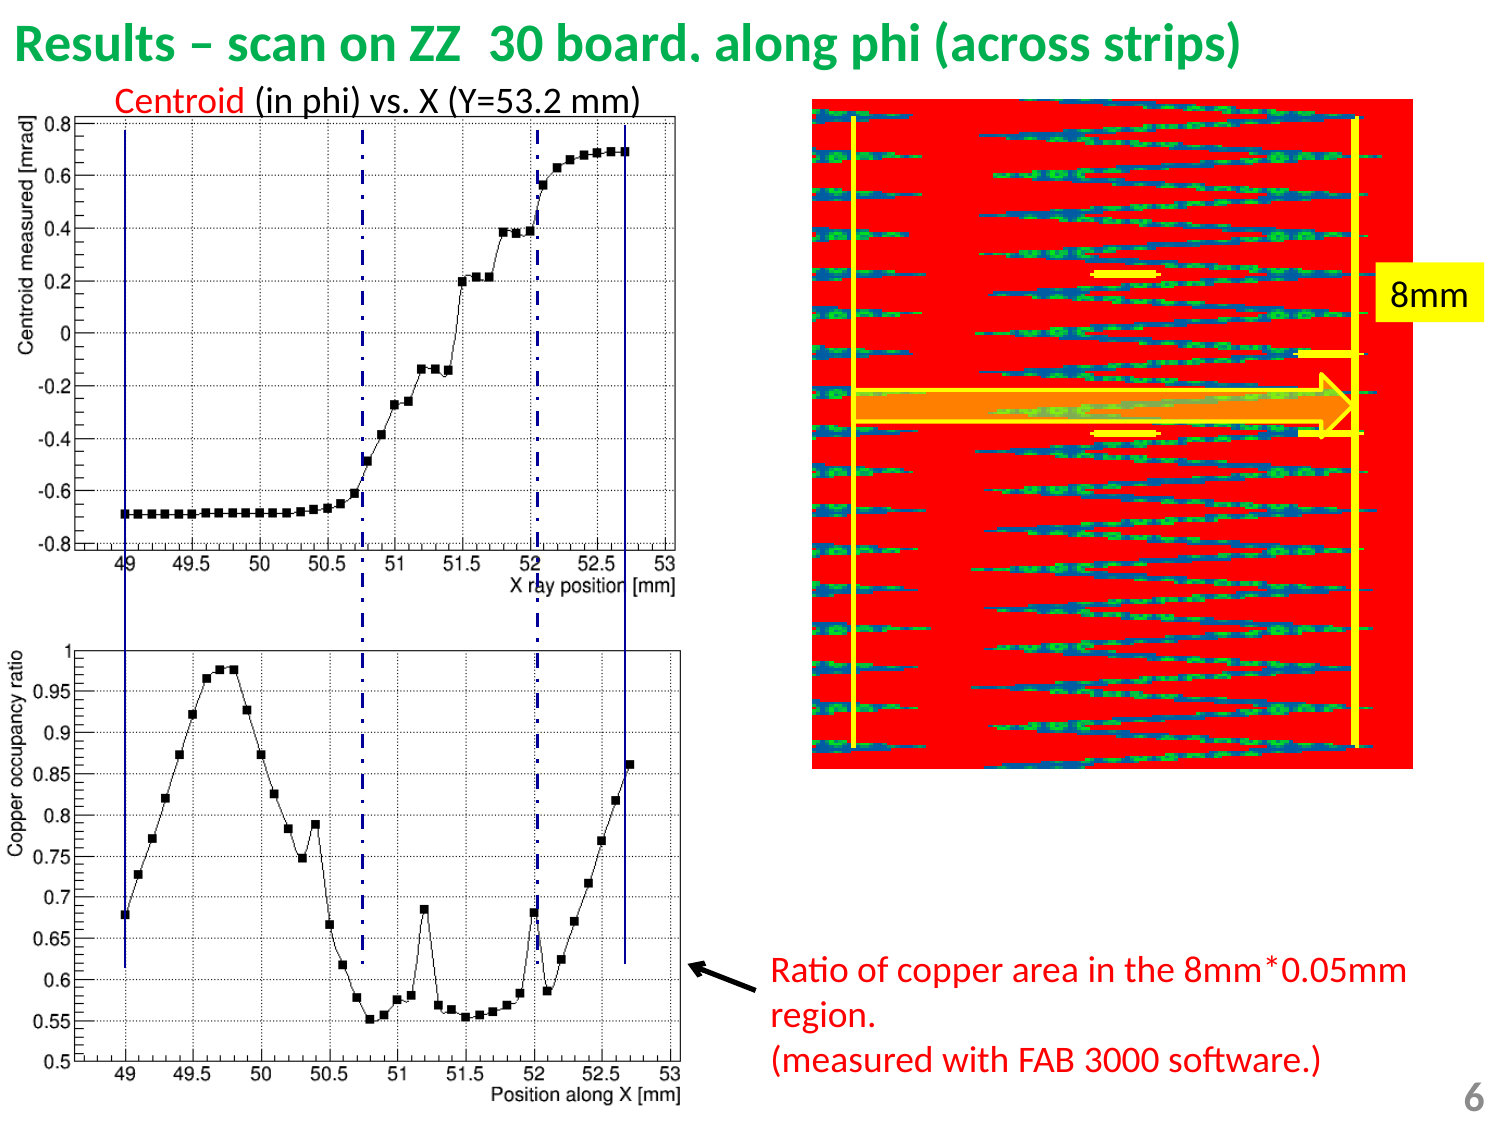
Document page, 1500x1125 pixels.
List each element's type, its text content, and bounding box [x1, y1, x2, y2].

picture [812, 99, 1413, 769]
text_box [687, 963, 756, 991]
text_box 8mm [1416, 262, 1485, 323]
text_box Ratio of copper area in the 8mm*0.05mm region. (measured with FAB 3000 software.) [761, 937, 1500, 1088]
text_box Results – scan on ZZ_30 board, along phi (across strips) [0, 0, 1500, 80]
picture [0, 62, 756, 1113]
slide_number 6 [1149, 1065, 1500, 1125]
